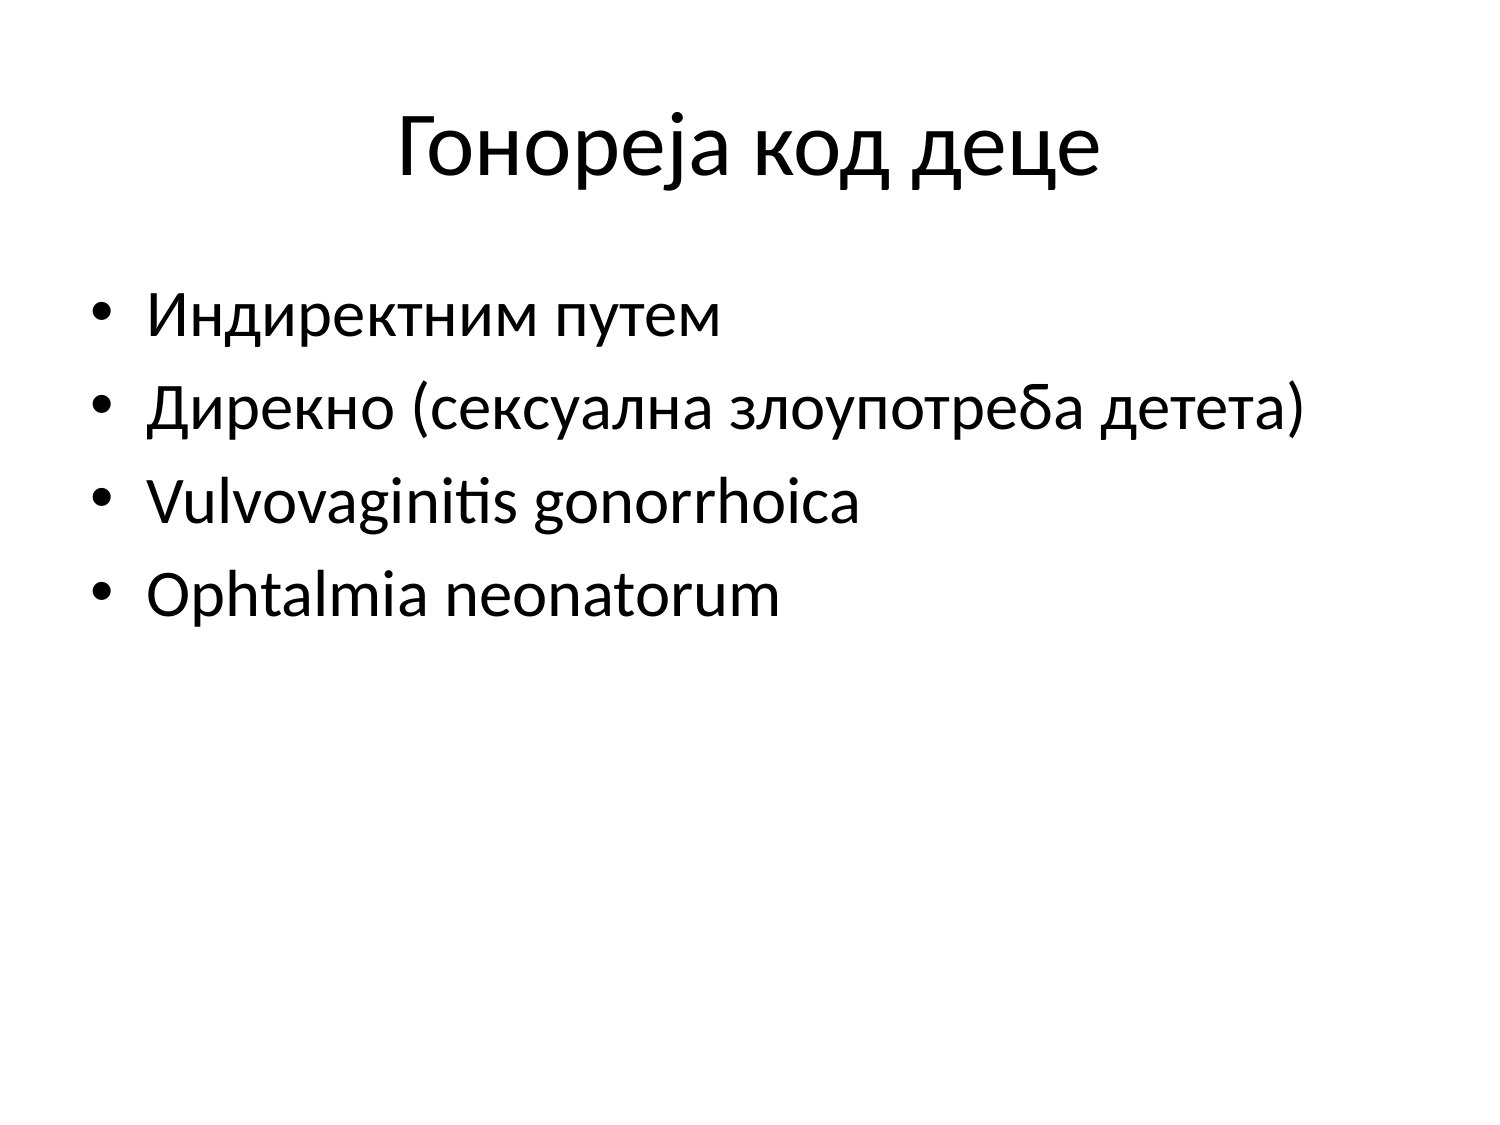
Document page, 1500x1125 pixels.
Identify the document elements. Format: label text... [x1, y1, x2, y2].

title Гонореја код деце [75, 45, 1425, 233]
list Индиректним путем Дирекно (сексуална злоупотреба детета) Vulvovaginitis gonorrhoica Ophtalmia neonatorum [75, 262, 1425, 1005]
